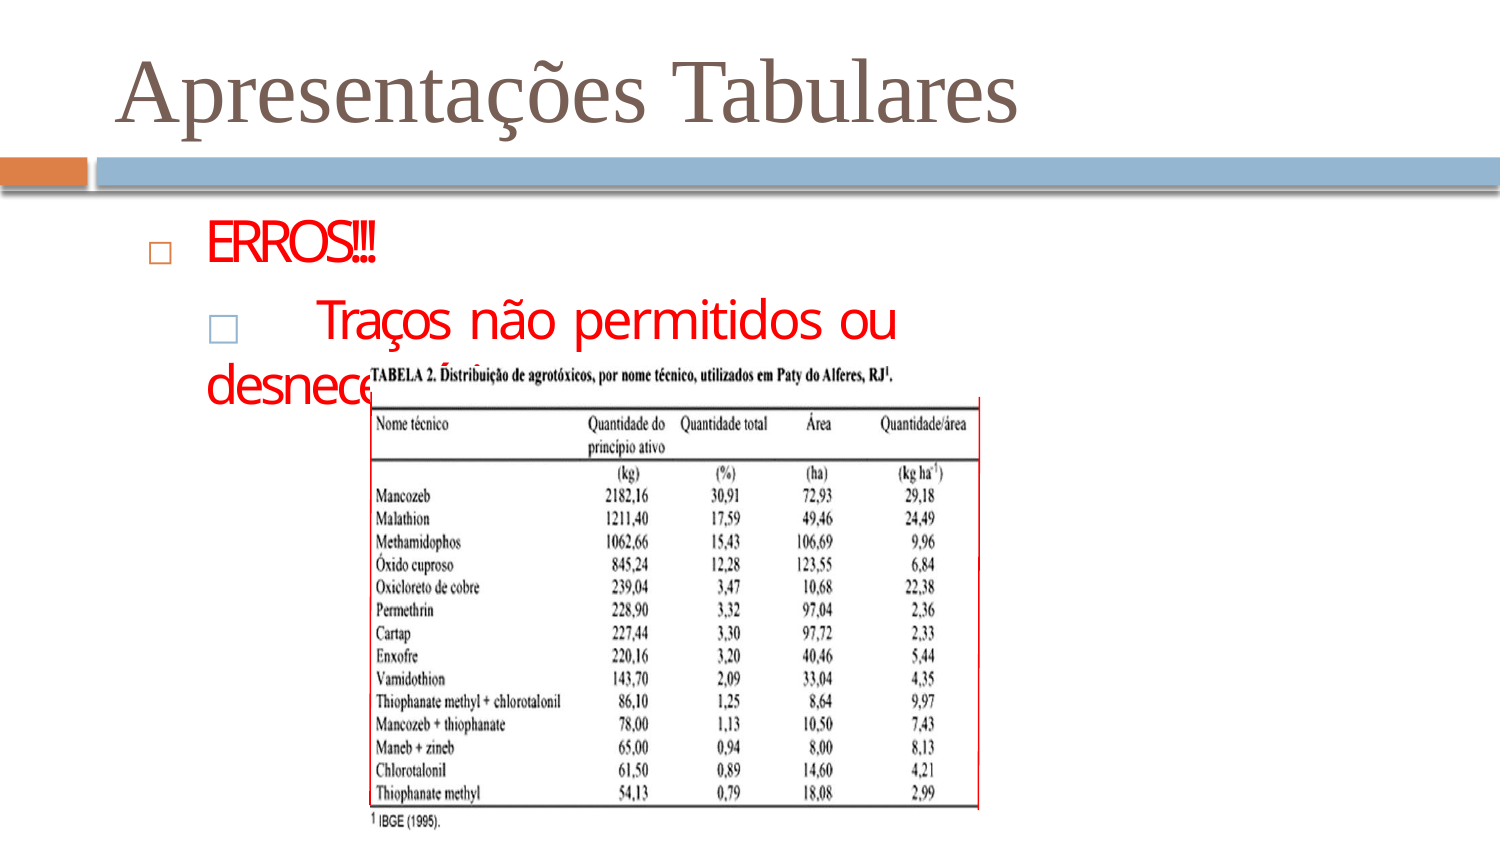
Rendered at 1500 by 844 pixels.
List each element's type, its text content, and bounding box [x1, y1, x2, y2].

title Apresentações Tabulares [112, 28, 1027, 172]
text_box ◻ ERROS!!! □ Traços não permitidos ou desnecessários [144, 189, 1121, 416]
picture [0, 156, 1500, 203]
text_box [369, 366, 981, 832]
